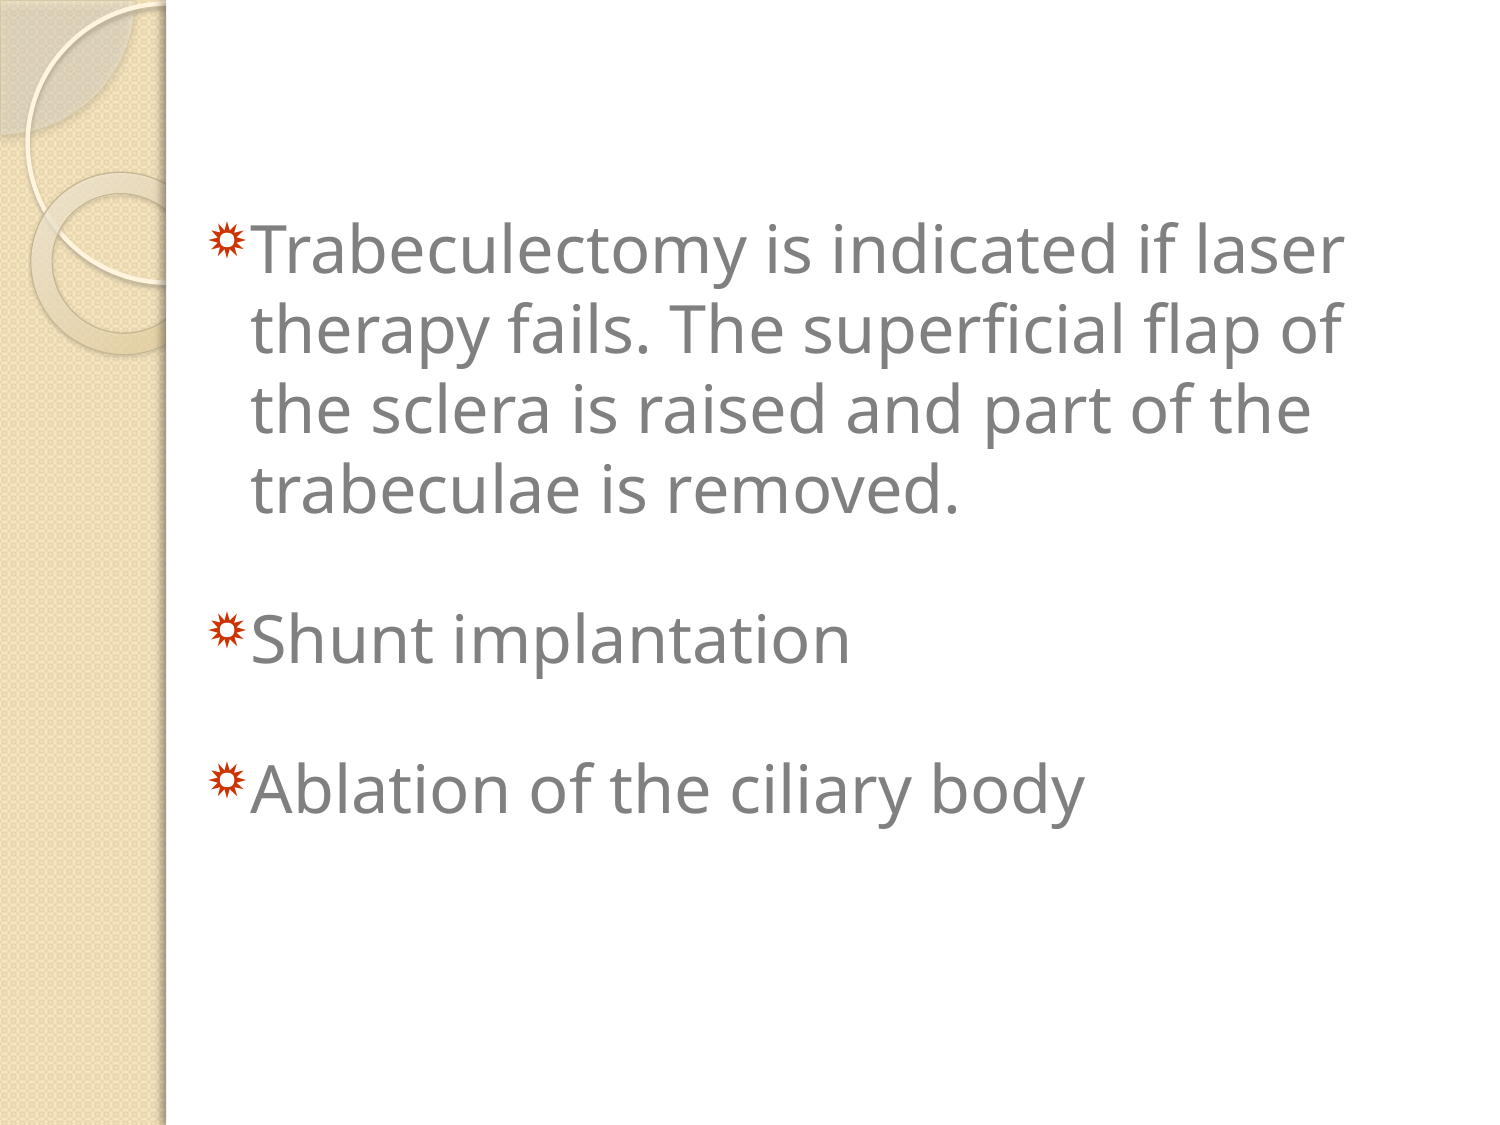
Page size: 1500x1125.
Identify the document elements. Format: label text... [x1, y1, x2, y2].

list Trabeculectomy is indicated if laser therapy fails. The superficial flap of the sclera is raised and part of the trabeculae is removed. Shunt implantation Ablation of the ciliary body [175, 199, 1466, 1025]
